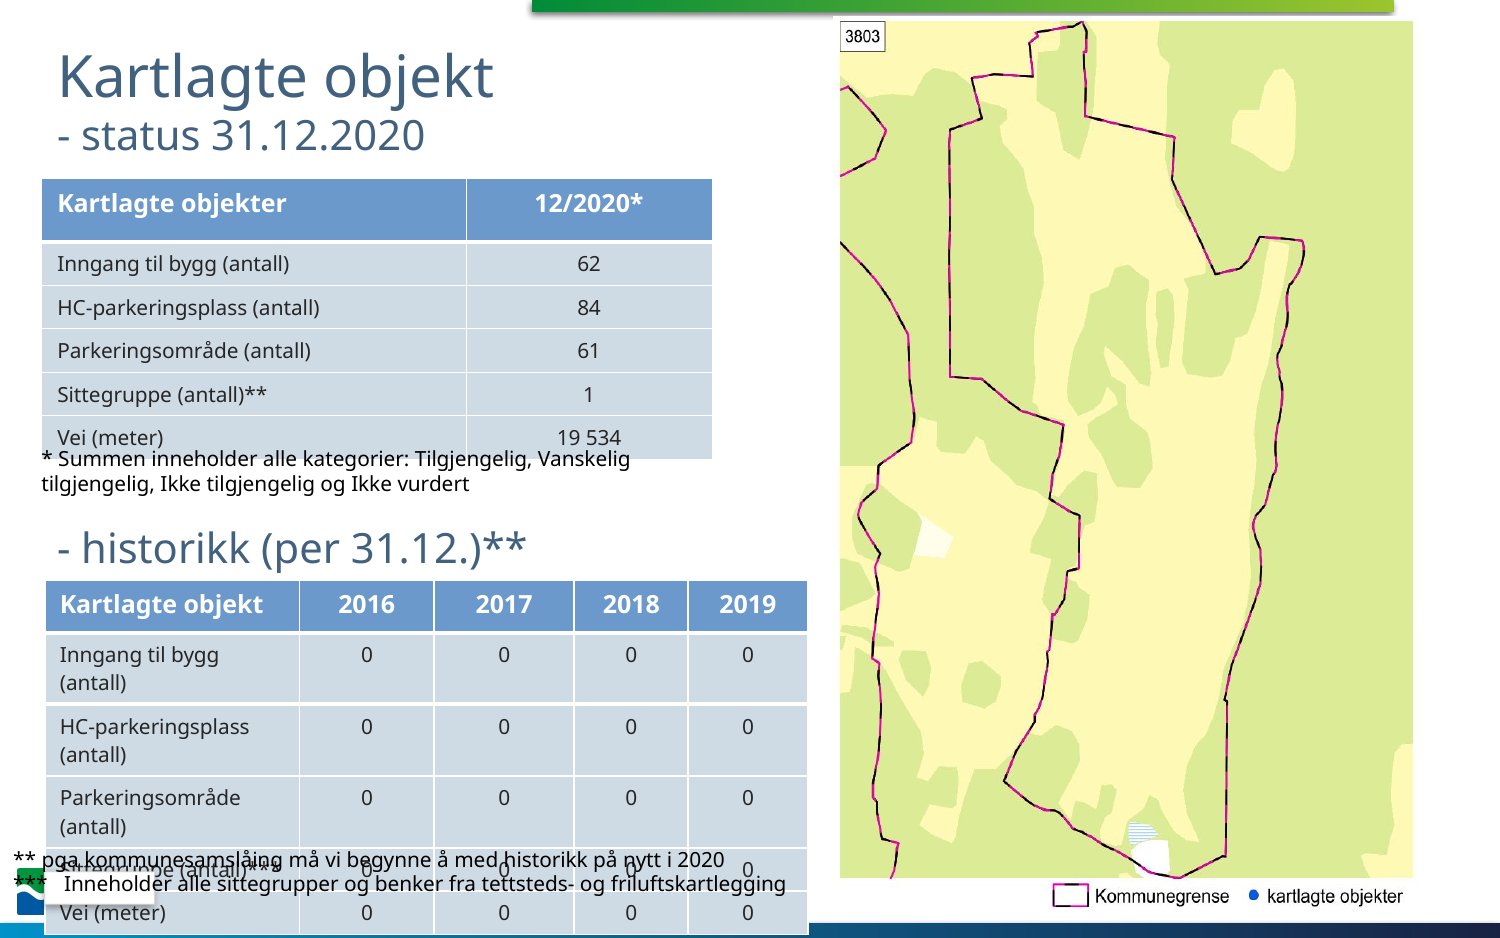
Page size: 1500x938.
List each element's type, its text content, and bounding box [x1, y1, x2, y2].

picture [833, 16, 1419, 913]
table_cell 0 [689, 706, 807, 775]
table_cell HC-parkeringsplass (antall) [46, 706, 299, 775]
table_cell 0 [575, 635, 687, 702]
text_box ** pga kommunesamslåing må vi begynne å med historikk på nytt i 2020 *** Inneholder alle sittegrupper og benker fra tettsteds- og friluftskartlegging [0, 838, 802, 904]
table_cell HC-parkeringsplass (antall) [42, 286, 466, 328]
table_cell 0 [575, 777, 687, 838]
table_cell 0 [435, 706, 573, 775]
table_header 12/2020* [467, 179, 712, 240]
table_cell 1 [467, 373, 712, 415]
table_cell 84 [467, 286, 712, 328]
table_cell 19 534 [467, 416, 712, 459]
table_cell 0 [300, 904, 433, 934]
table_cell Vei (meter) [46, 904, 299, 934]
table_cell 0 [435, 904, 573, 934]
table_header 2016 [300, 581, 433, 631]
table_cell 0 [575, 706, 687, 775]
table_cell 0 [689, 892, 807, 934]
table_cell Parkeringsområde (antall) [42, 329, 466, 372]
table_cell 0 [689, 635, 807, 702]
table_cell 0 [435, 635, 573, 702]
table_cell 0 [300, 635, 433, 702]
table_header 2018 [575, 581, 687, 631]
text_box - historikk (per 31.12.)** [42, 496, 828, 580]
table_cell 61 [467, 329, 712, 372]
table_cell 0 [802, 849, 807, 890]
table_header Kartlagte objekt [46, 581, 299, 631]
table_cell 0 [300, 777, 433, 838]
table_header 2017 [435, 581, 573, 631]
table_cell Vei (meter) [42, 416, 466, 438]
table_cell 0 [689, 777, 807, 847]
table_header Kartlagte objekter [42, 179, 466, 240]
table_cell Inngang til bygg (antall) [46, 635, 299, 702]
table_cell Sittegruppe (antall)** [42, 373, 466, 415]
table_header 2019 [689, 581, 807, 631]
table_cell 62 [467, 244, 712, 285]
table_cell Parkeringsområde (antall) [46, 777, 299, 838]
table_cell 0 [435, 777, 573, 838]
table_cell Inngang til bygg (antall) [42, 244, 466, 285]
text_box Kartlagte objekt - status 31.12.2020 [42, 24, 828, 167]
table_cell 0 [300, 706, 433, 775]
text_box * Summen inneholder alle kategorier: Tilgjengelig, Vanskelig tilgjengelig, Ikke tilgjengelig og Ikke vurdert [26, 438, 711, 504]
table_cell 0 [575, 904, 687, 934]
